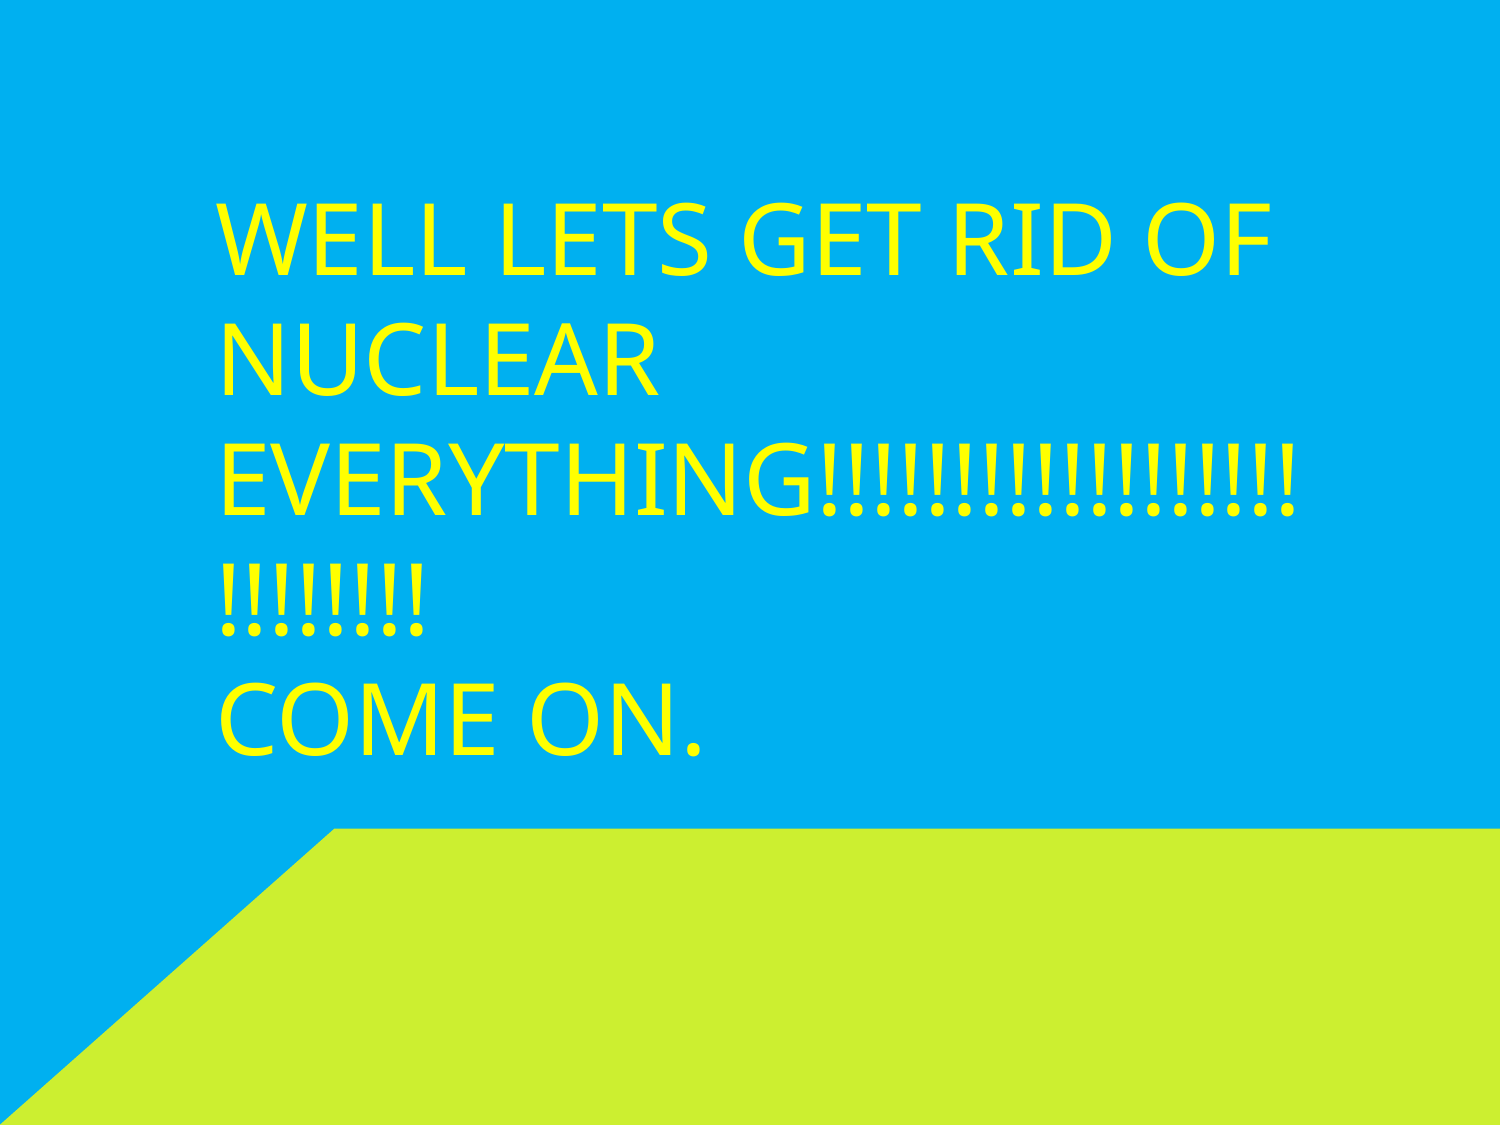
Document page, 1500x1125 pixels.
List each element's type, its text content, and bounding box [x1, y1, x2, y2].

title Well lets get rid of Nuclear Everything!!!!!!!!!!!!!!!!!!!!!!!!!! Come on. [200, 187, 1325, 763]
